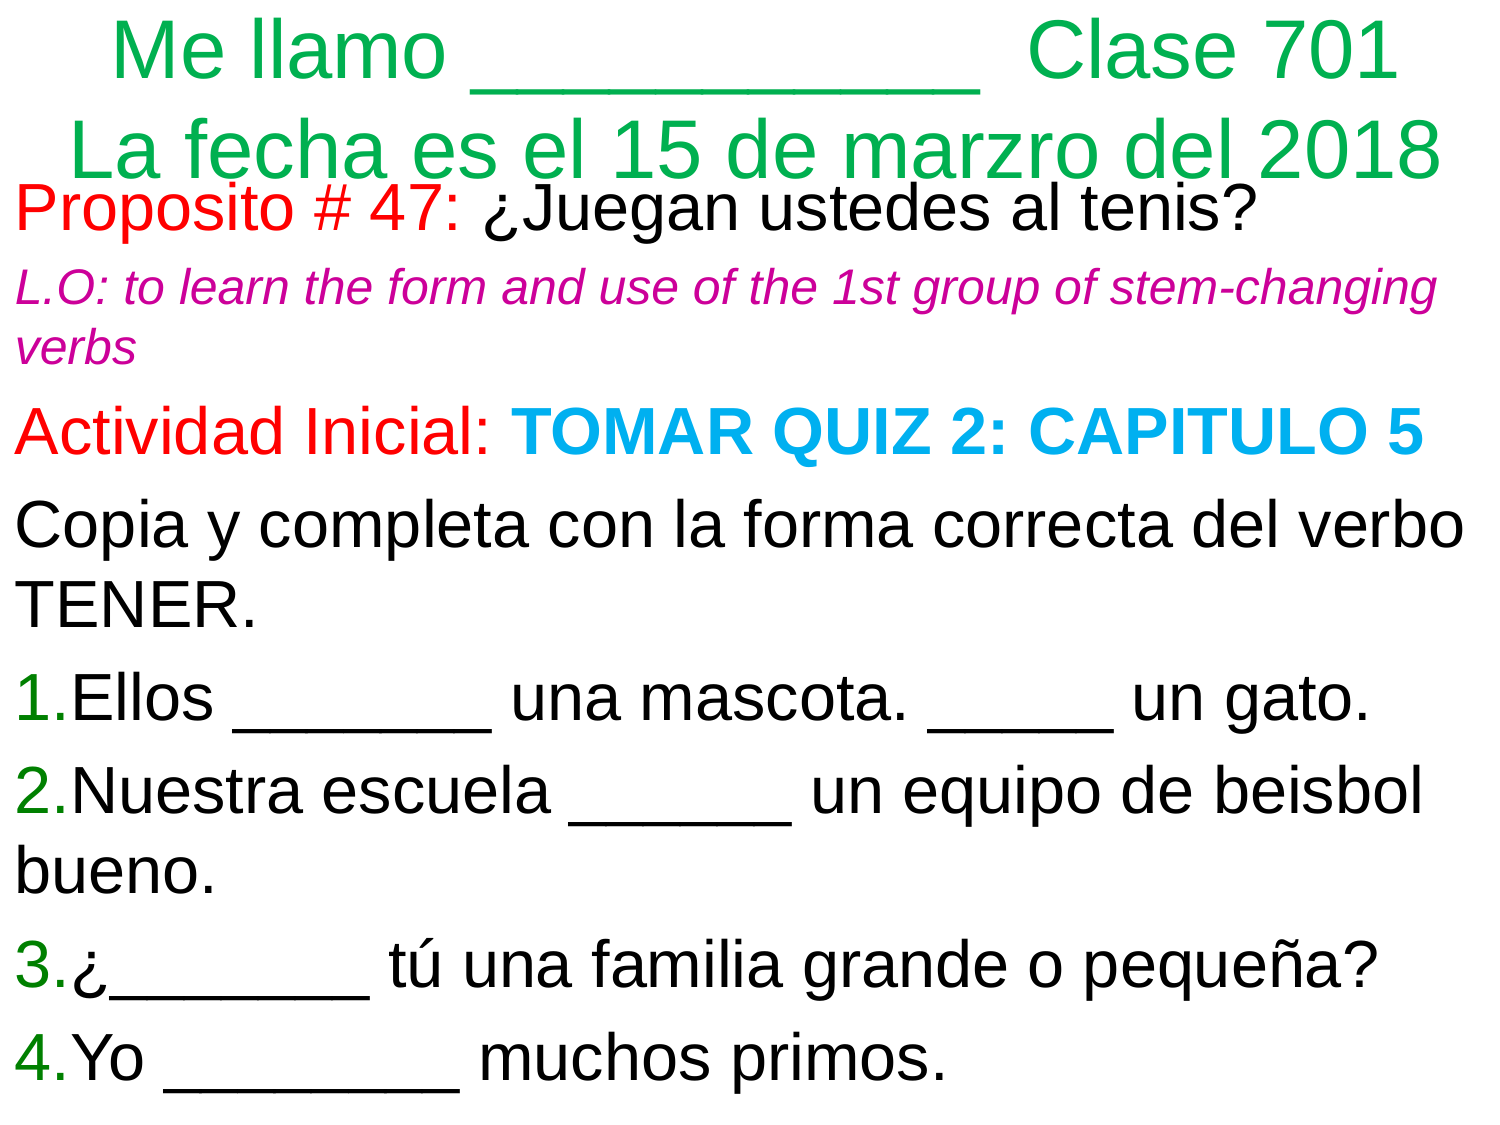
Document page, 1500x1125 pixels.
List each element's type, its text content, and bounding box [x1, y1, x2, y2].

text_box Proposito # 47: ¿Juegan ustedes al tenis? L.O: to learn the form and use of the 1st group of stem-changing verbs Actividad Inicial: TOMAR QUIZ 2: CAPITULO 5 Copia y completa con la forma correcta del verbo TENER. Ellos _______ una mascota. _____ un gato. Nuestra escuela ______ un equipo de beisbol bueno. ¿_______ tú una familia grande o pequeña? Yo ________ muchos primos. [0, 156, 1500, 900]
text_box Me llamo ___________ Clase 701 La fecha es el 15 de marzro del 2018 [24, 0, 1488, 175]
